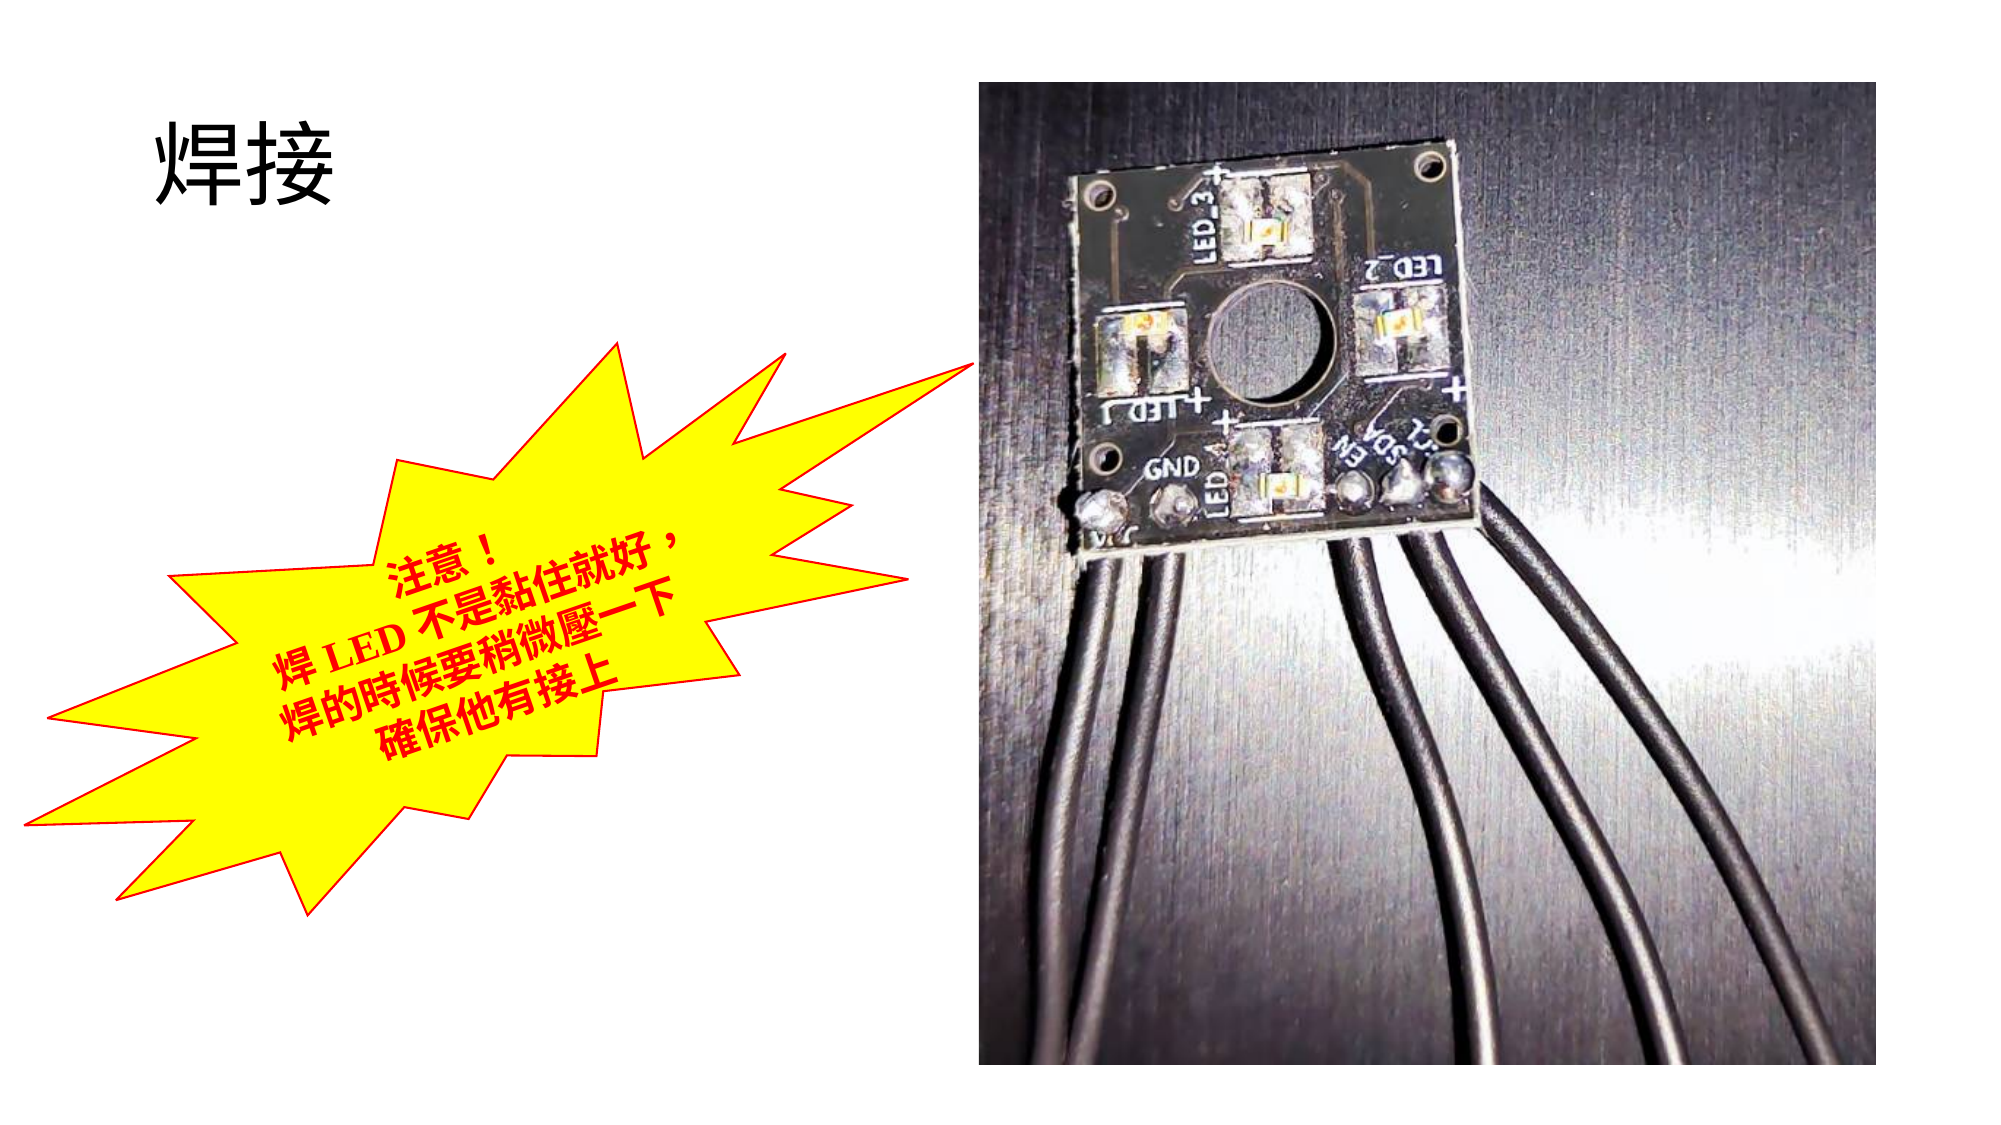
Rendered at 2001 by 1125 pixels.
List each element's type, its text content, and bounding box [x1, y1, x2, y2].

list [978, 82, 1876, 1065]
text_box 注意！ 焊LED不是黏住就好，焊的時候要稍微壓一下確保他有接上 [23, 341, 975, 918]
title 焊接 [137, 59, 1863, 278]
